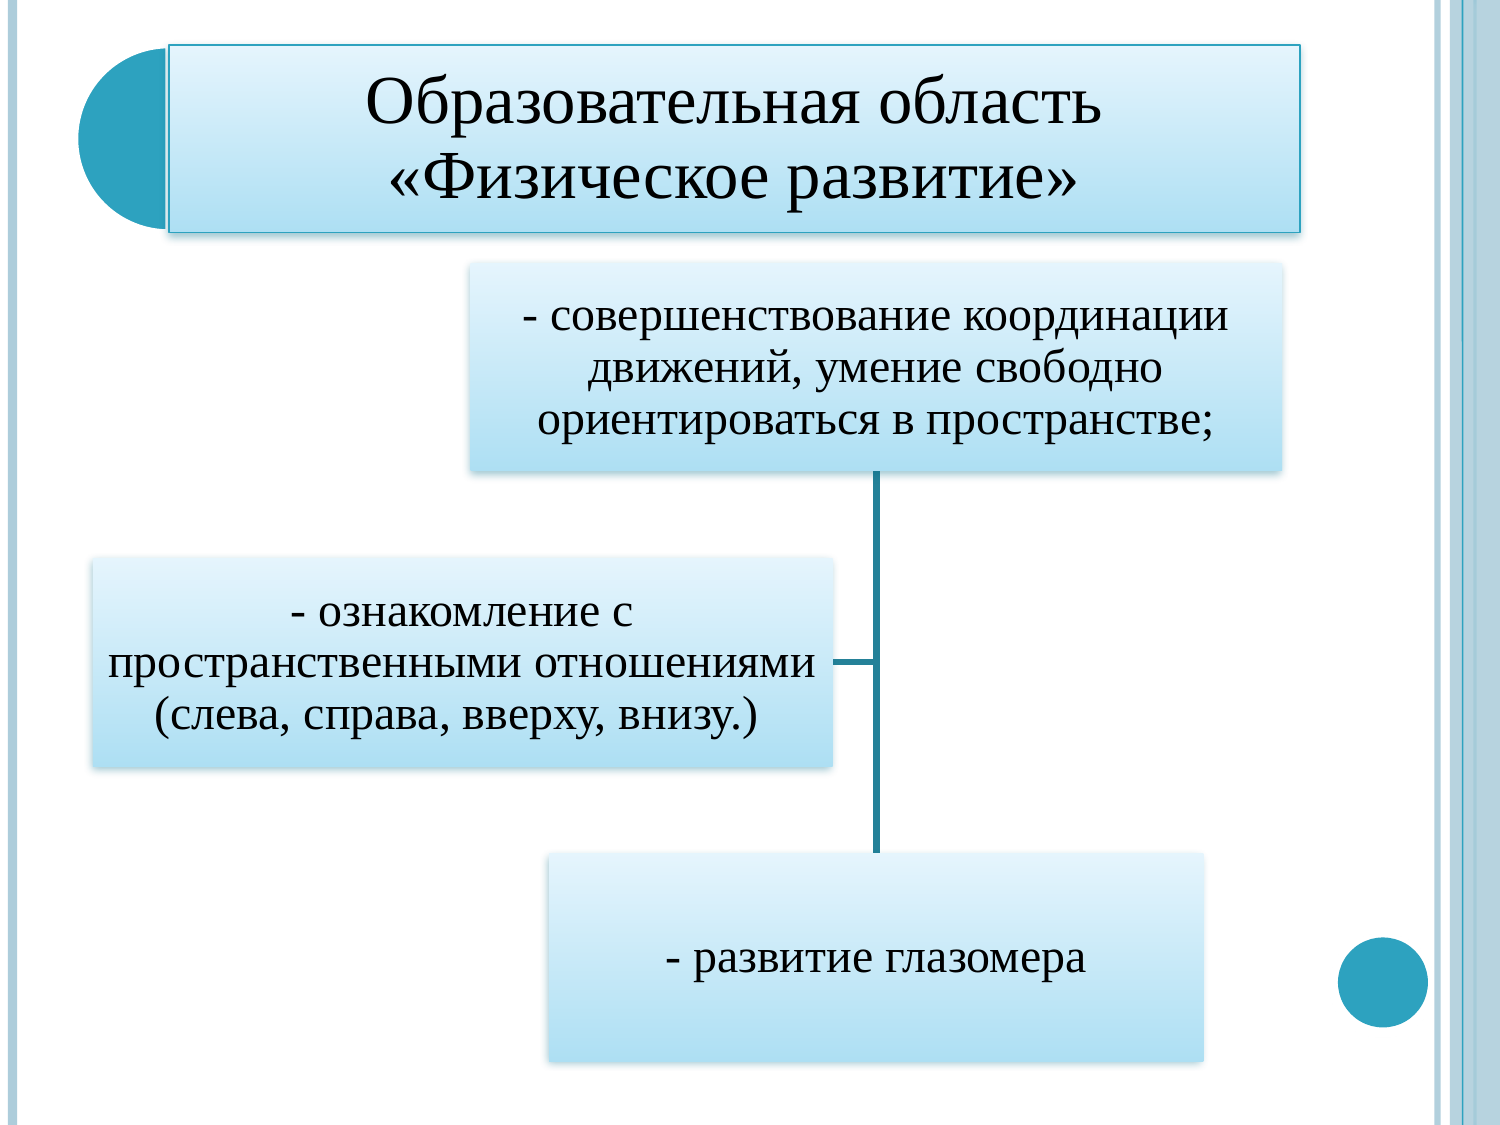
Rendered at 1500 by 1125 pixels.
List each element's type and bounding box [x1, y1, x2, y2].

text_box [74, 44, 1301, 233]
list [74, 261, 1301, 1063]
